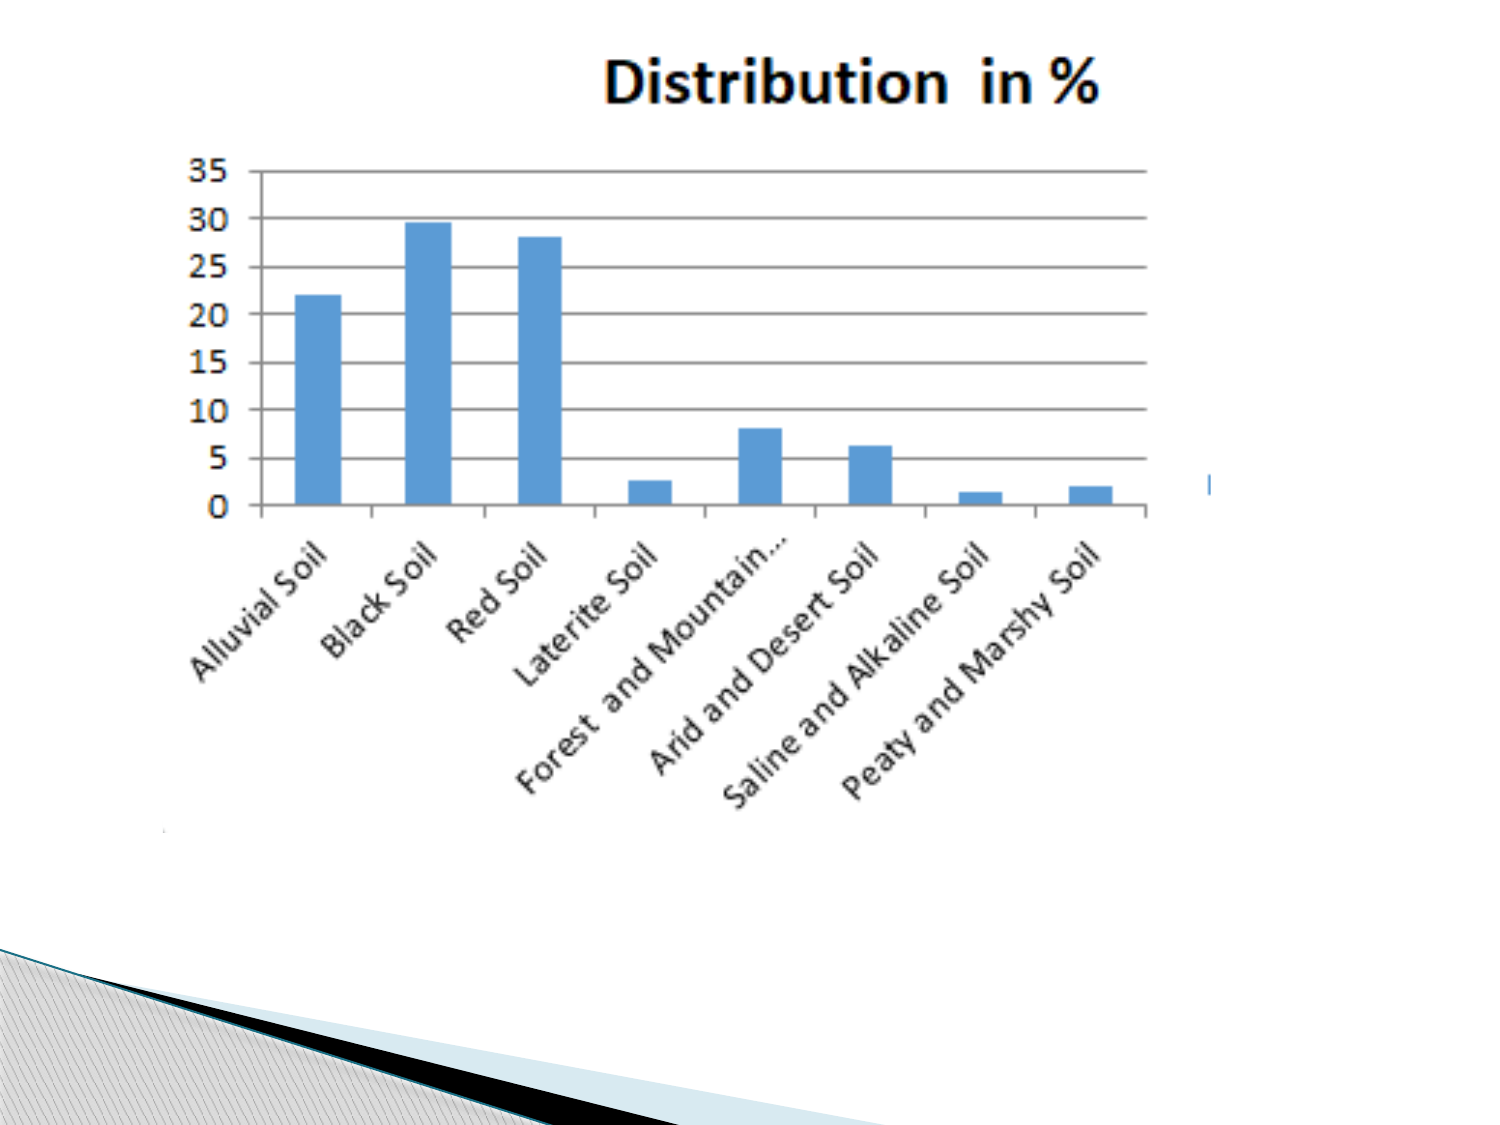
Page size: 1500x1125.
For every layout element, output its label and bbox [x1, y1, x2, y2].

picture [162, 42, 1211, 833]
